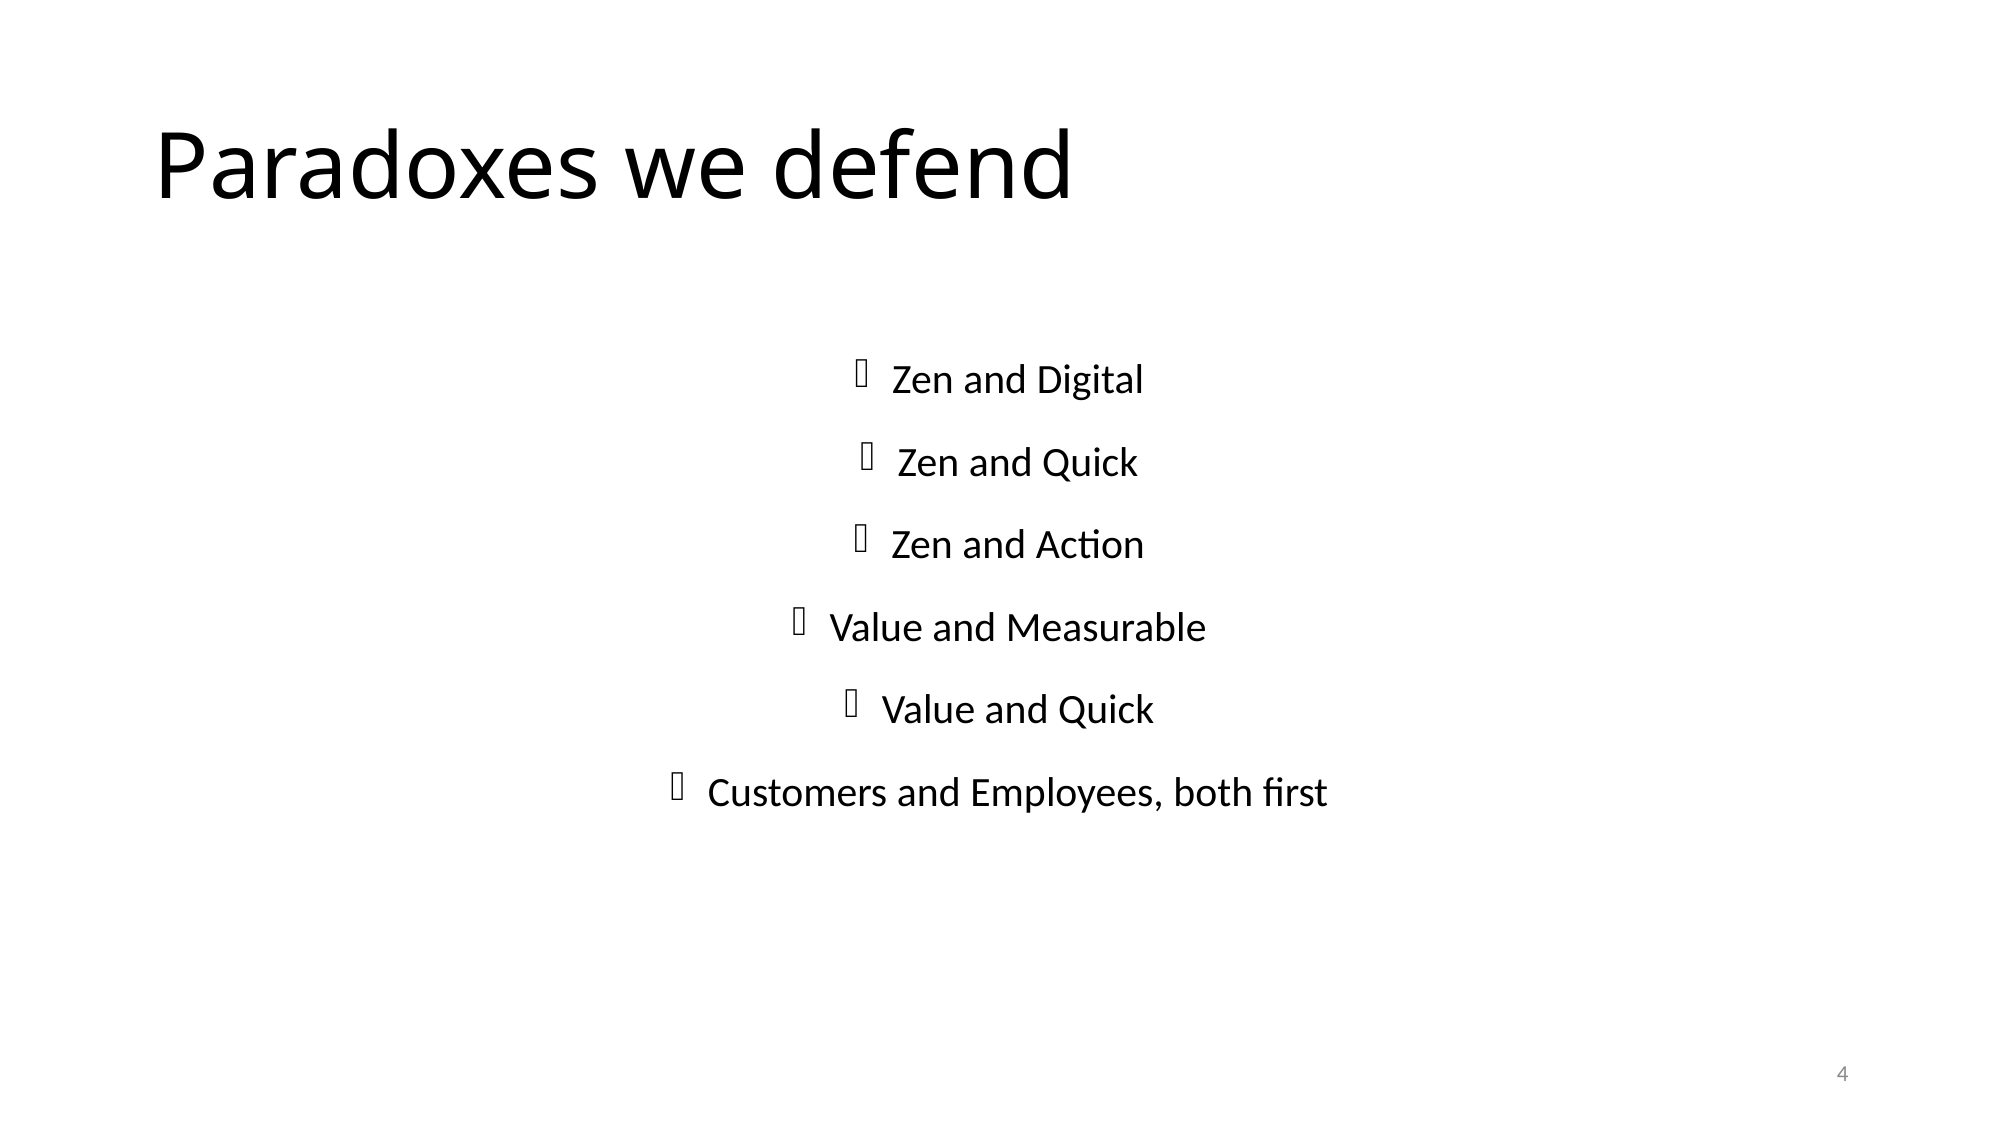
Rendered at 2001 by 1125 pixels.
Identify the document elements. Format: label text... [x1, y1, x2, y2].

list Zen and Digital Zen and Quick Zen and Action Value and Measurable Value and Quick Customers and Employees, both first [111, 350, 1888, 970]
slide_number 4 [1413, 1042, 1864, 1103]
title Paradoxes we defend [138, 60, 1864, 278]
